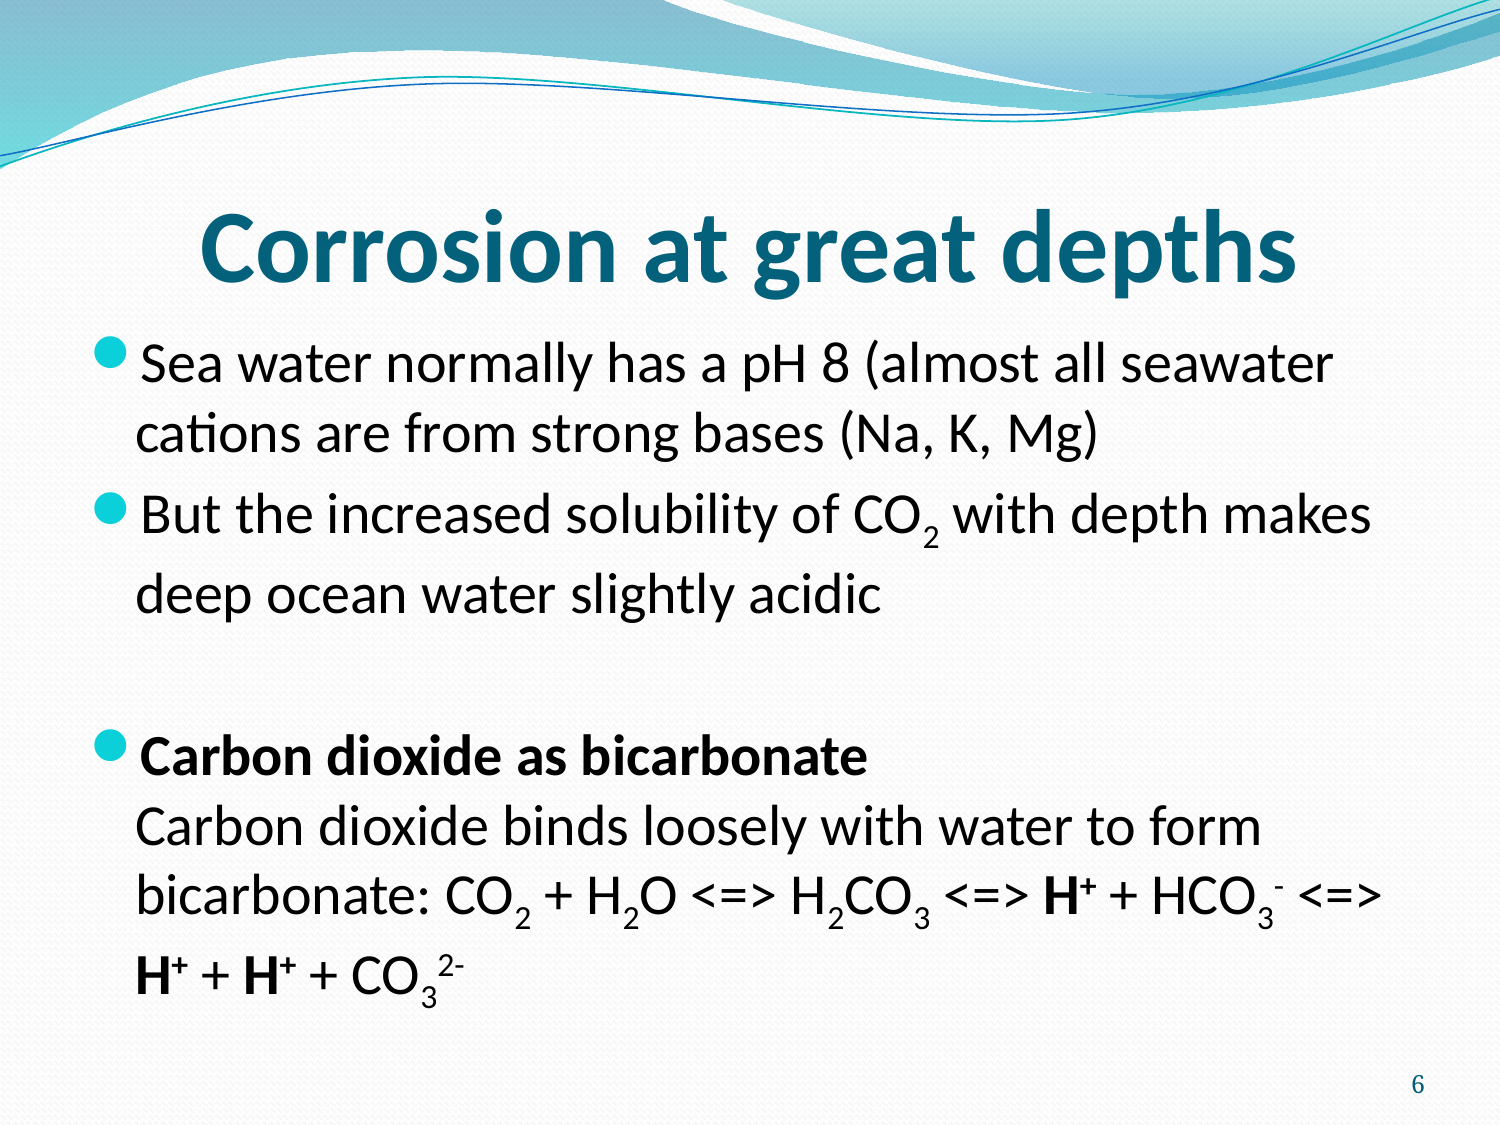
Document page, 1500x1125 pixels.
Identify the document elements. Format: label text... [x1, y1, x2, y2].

list Sea water normally has a pH 8 (almost all seawater cations are from strong bases (Na, K, Mg) But the increased solubility of CO2 with depth makes deep ocean water slightly acidic Carbon dioxide as bicarbonate Carbon dioxide binds loosely with water to form bicarbonate: CO2 + H2O <=> H2CO3 <=> H+ + HCO3- <=> H+ + H+ + CO32- [75, 317, 1425, 1038]
title Corrosion at great depths [75, 115, 1425, 303]
slide_number 6 [1299, 1042, 1425, 1103]
